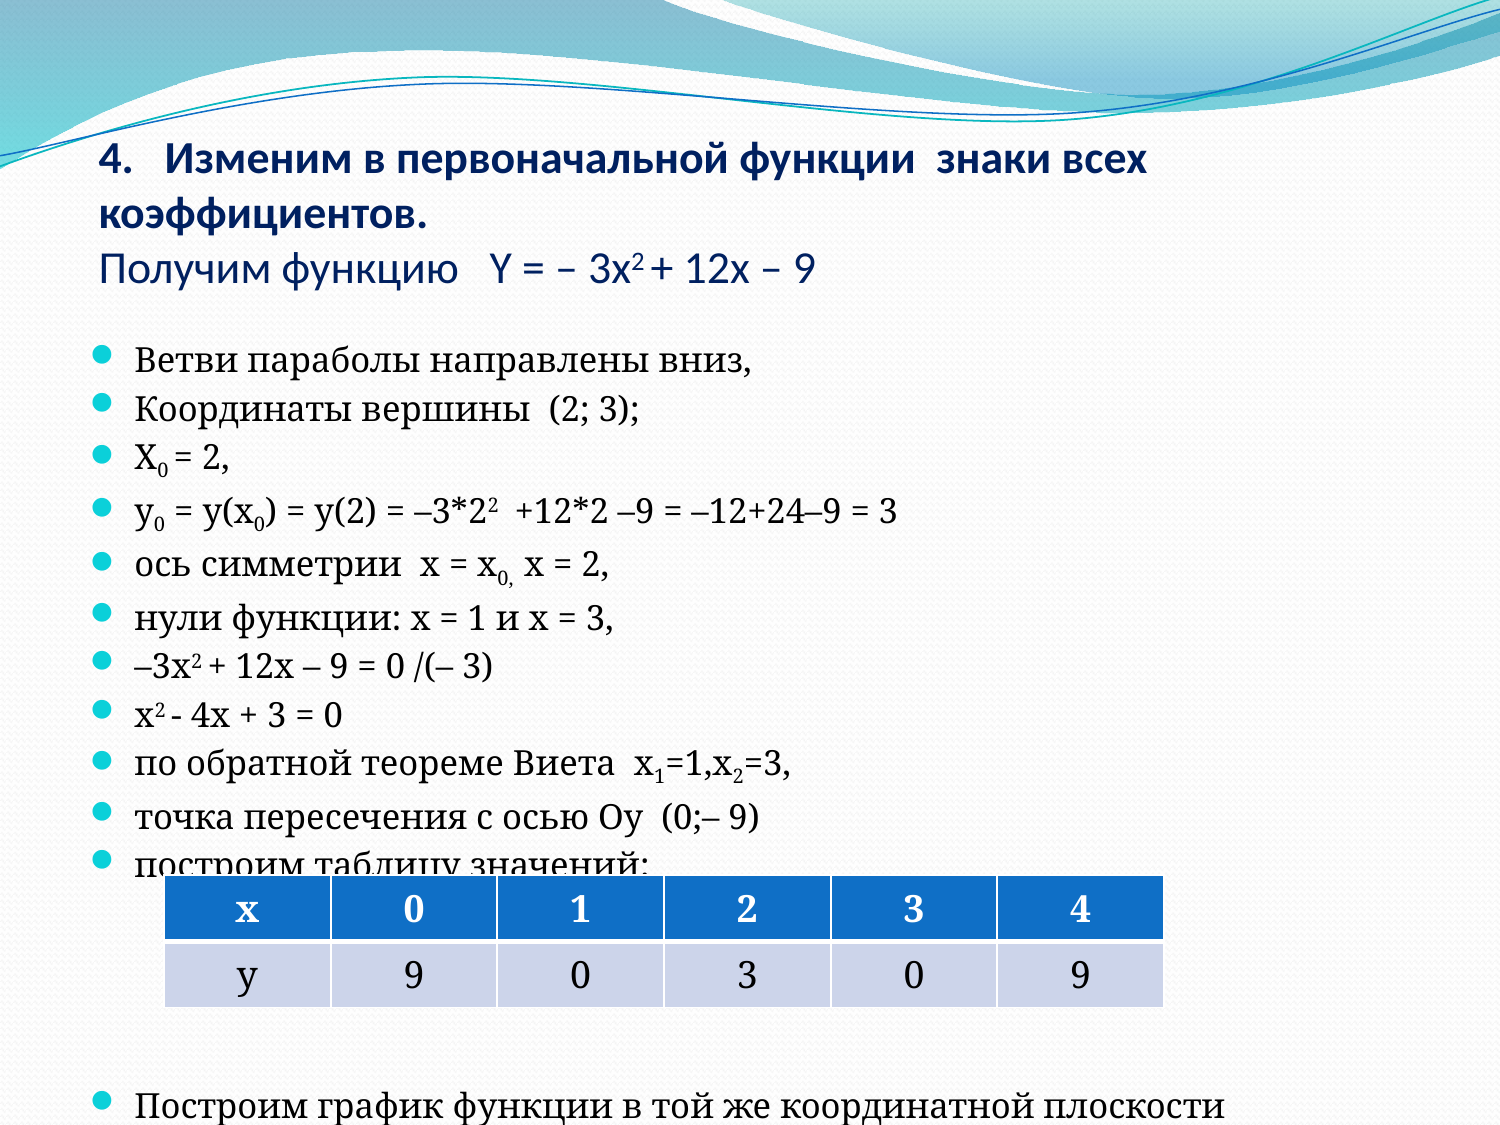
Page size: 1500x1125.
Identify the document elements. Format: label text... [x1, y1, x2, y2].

table_header 3 [832, 876, 996, 939]
table_header 1 [498, 876, 663, 939]
table_header 4 [998, 876, 1163, 939]
table_cell 9 [998, 944, 1163, 1007]
table_cell 9 [332, 944, 496, 1007]
table_cell 0 [498, 944, 663, 1007]
table_header 0 [332, 876, 496, 939]
table_header 2 [665, 876, 830, 939]
list Ветви параболы направлены вниз, Координаты вершины (2; 3); Х0 = 2, у0 = у(х0) = у(2) = –3*22 +12*2 –9 = –12+24–9 = 3 ось симметрии х = х0, х = 2, нули функции: х = 1 и х = 3, –3x2 + 12x – 9 = 0 /(– 3) x2 - 4x + 3 = 0 по обратной теореме Виета х1=1,х2=3, точка пересечения с осью Оу (0;– 9) построим таблицу значений: Построим график функции в той же координатной плоскости [75, 331, 1425, 1125]
table_cell 0 [832, 944, 996, 1007]
table_header х [165, 876, 330, 939]
table_cell 3 [665, 944, 830, 1007]
title 4. Изменим в первоначальной функции знаки всех коэффициентов. Получим функцию Y = – 3x2 + 12x – 9 [98, 93, 1489, 293]
table_cell у [165, 944, 330, 1007]
